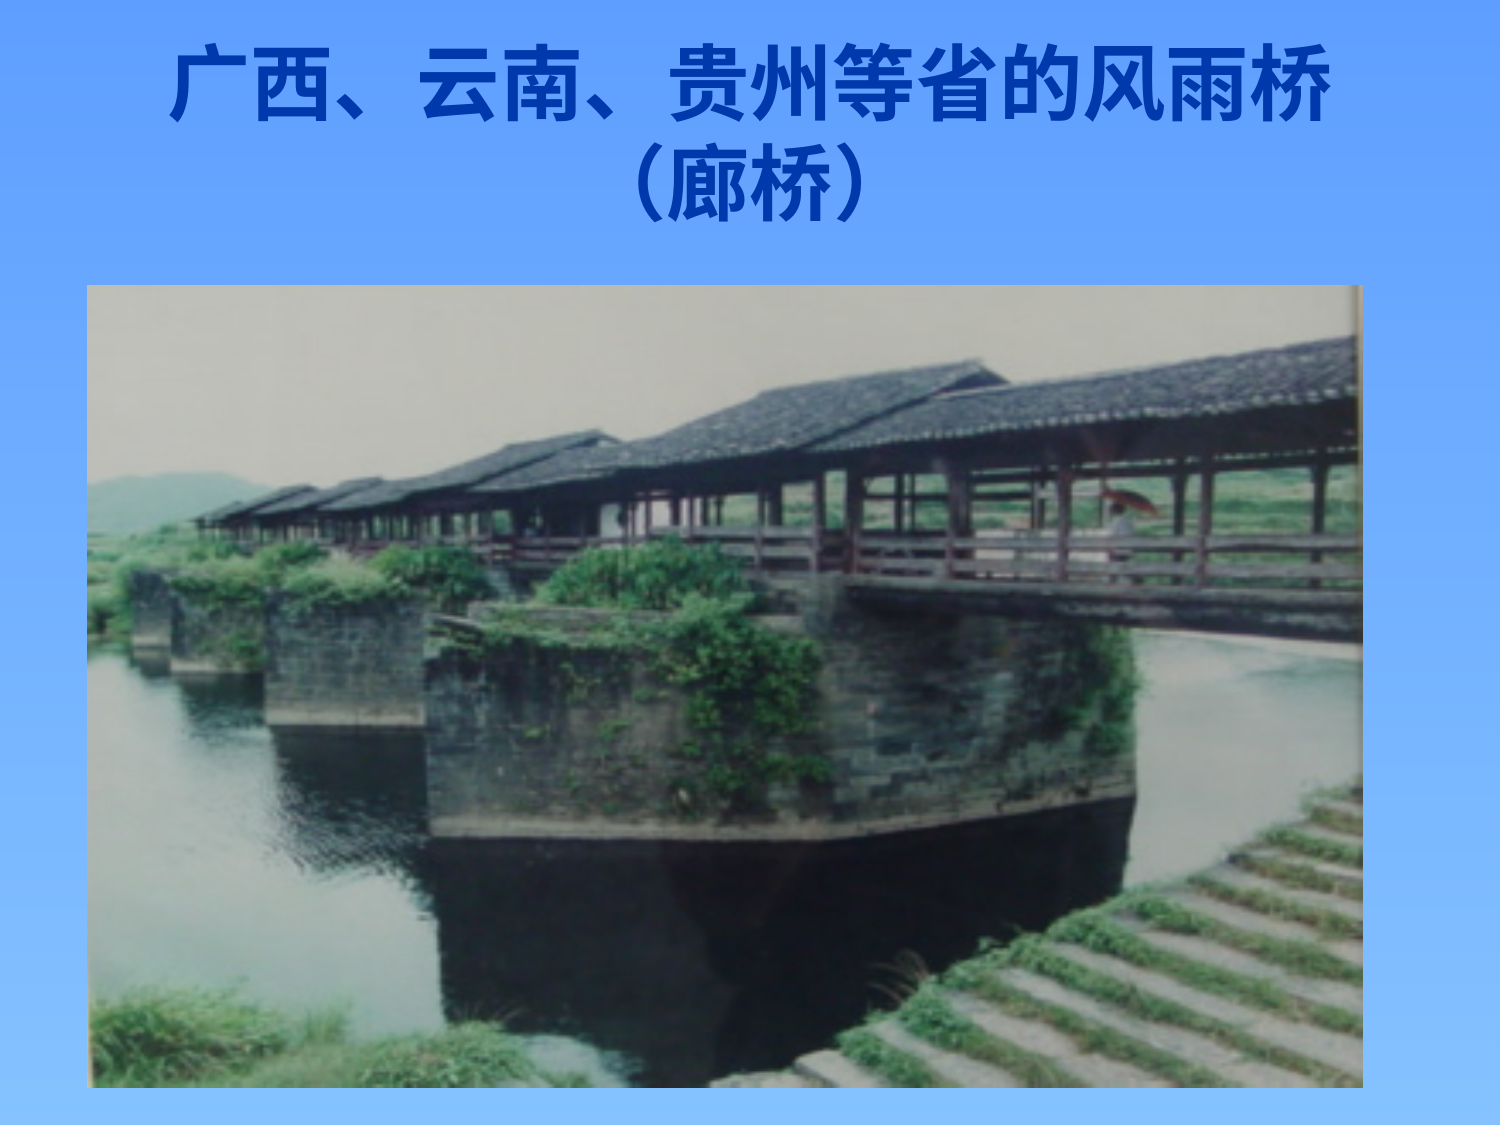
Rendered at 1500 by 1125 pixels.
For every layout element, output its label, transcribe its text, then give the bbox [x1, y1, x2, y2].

picture [87, 285, 1363, 1088]
title 广西、云南、贵州等省的风雨桥 （廊桥） [49, 37, 1451, 225]
